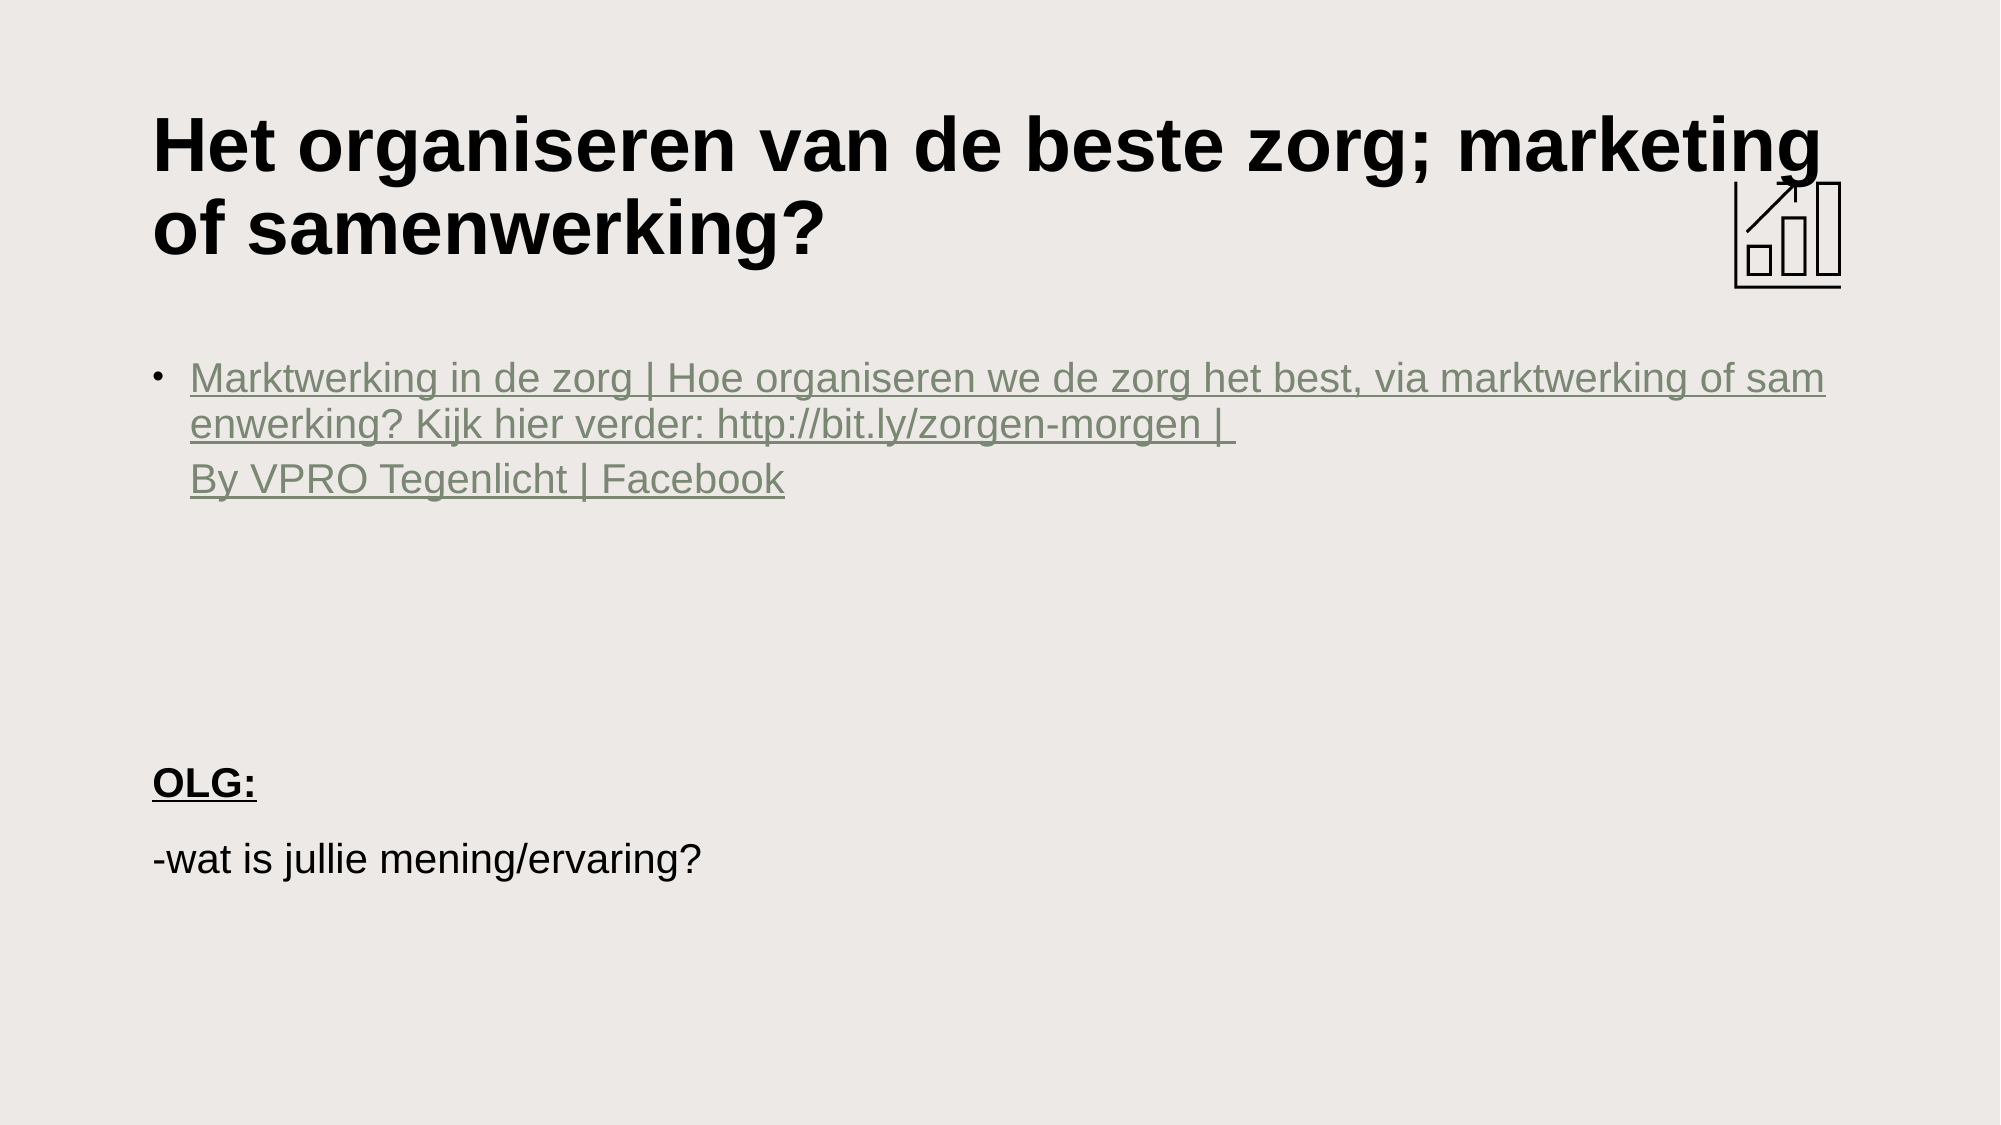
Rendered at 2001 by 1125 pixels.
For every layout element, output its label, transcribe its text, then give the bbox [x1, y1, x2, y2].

picture [1712, 158, 1863, 309]
title Het organiseren van de beste zorg; marketing of samenwerking? [137, 95, 1863, 280]
list Marktwerking in de zorg | Hoe organiseren we de zorg het best, via marktwerking of samenwerking? Kijk hier verder: http://bit.ly/zorgen-morgen | By VPRO Tegenlicht | Facebook OLG: -wat is jullie mening/ervaring? [137, 338, 1863, 1014]
